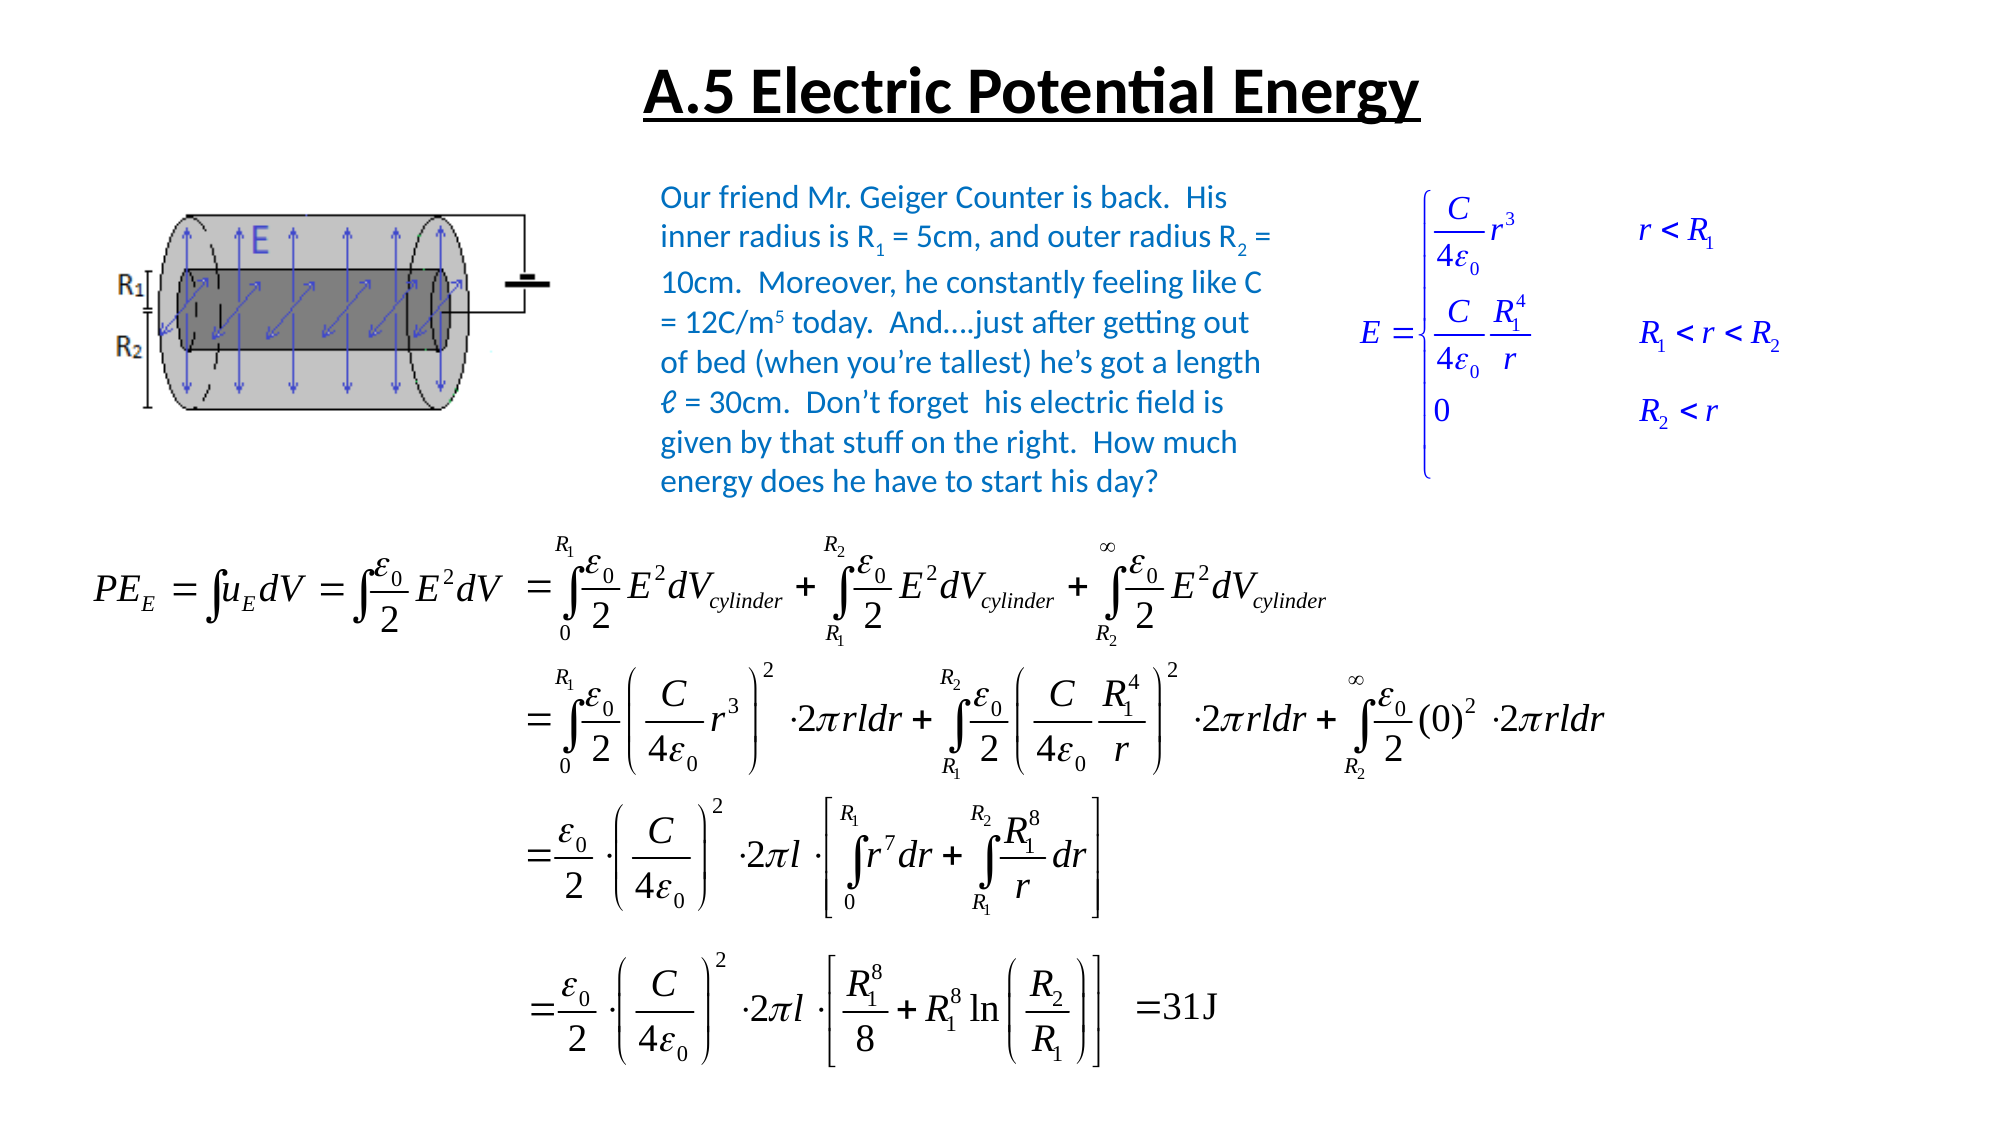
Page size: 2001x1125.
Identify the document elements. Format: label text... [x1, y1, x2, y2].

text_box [108, 183, 582, 452]
text_box A.5 Electric Potential Energy [628, 48, 1626, 150]
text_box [1354, 183, 1789, 487]
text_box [517, 653, 1614, 787]
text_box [1127, 983, 1225, 1036]
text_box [517, 789, 1115, 927]
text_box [521, 943, 1115, 1077]
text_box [518, 526, 1339, 653]
text_box Our friend Mr. Geiger Counter is back. His inner radius is R1 = 5cm, and outer radius R2 = 10cm. Moreover, he constantly feeling like C = 12C/m5 today. And….just after getting out of bed (when you’re tallest) he’s got a length ℓ = 30cm. Don’t forget his electric field is given by that stuff on the right. How much energy does he have to start his day? [645, 167, 1290, 507]
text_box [86, 540, 512, 641]
